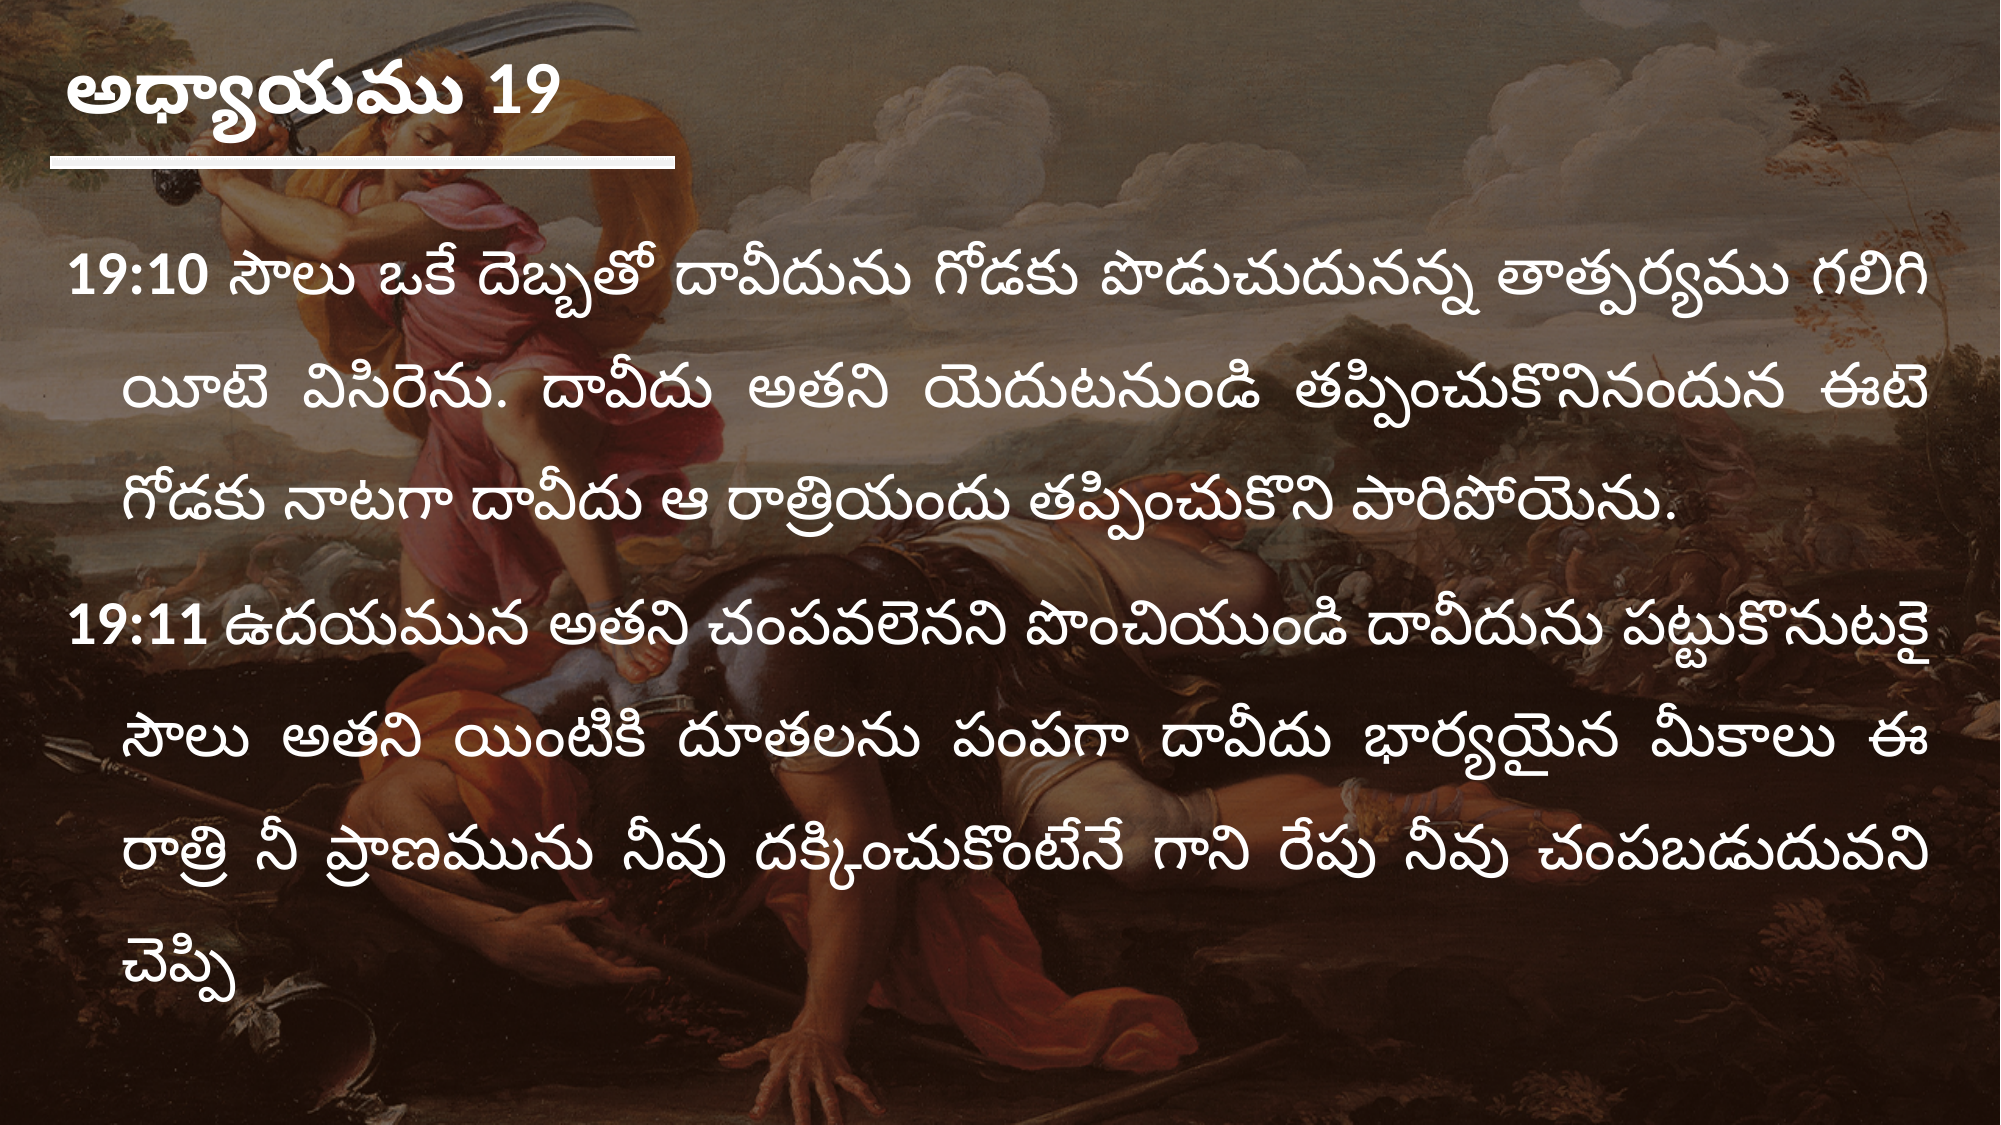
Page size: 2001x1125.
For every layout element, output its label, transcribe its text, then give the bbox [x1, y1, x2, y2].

picture [0, 0, 2000, 1125]
list 19:10 సౌలు ఒకే దెబ్బతో దావీదును గోడకు పొడుచుదునన్న తాత్పర్యము గలిగి యీటె విసిరెను. దావీదు అతని యెదుటనుండి తప్పించుకొనినందున ఈటె గోడకు నాటగా దావీదు ఆ రాత్రియందు తప్పించుకొని పారిపోయెను. 19:11 ఉదయమున అతని చంపవలెనని పొంచియుండి దావీదును పట్టుకొనుటకై సౌలు అతని యింటికి దూతలను పంపగా దావీదు భార్యయైన మీకాలు ఈ రాత్రి నీ ప్రాణమును నీవు దక్కించుకొంటేనే గాని రేపు నీవు చంపబడుదువని చెప్పి [50, 187, 1946, 1063]
title అధ్యాయము 19 [50, 0, 1925, 167]
